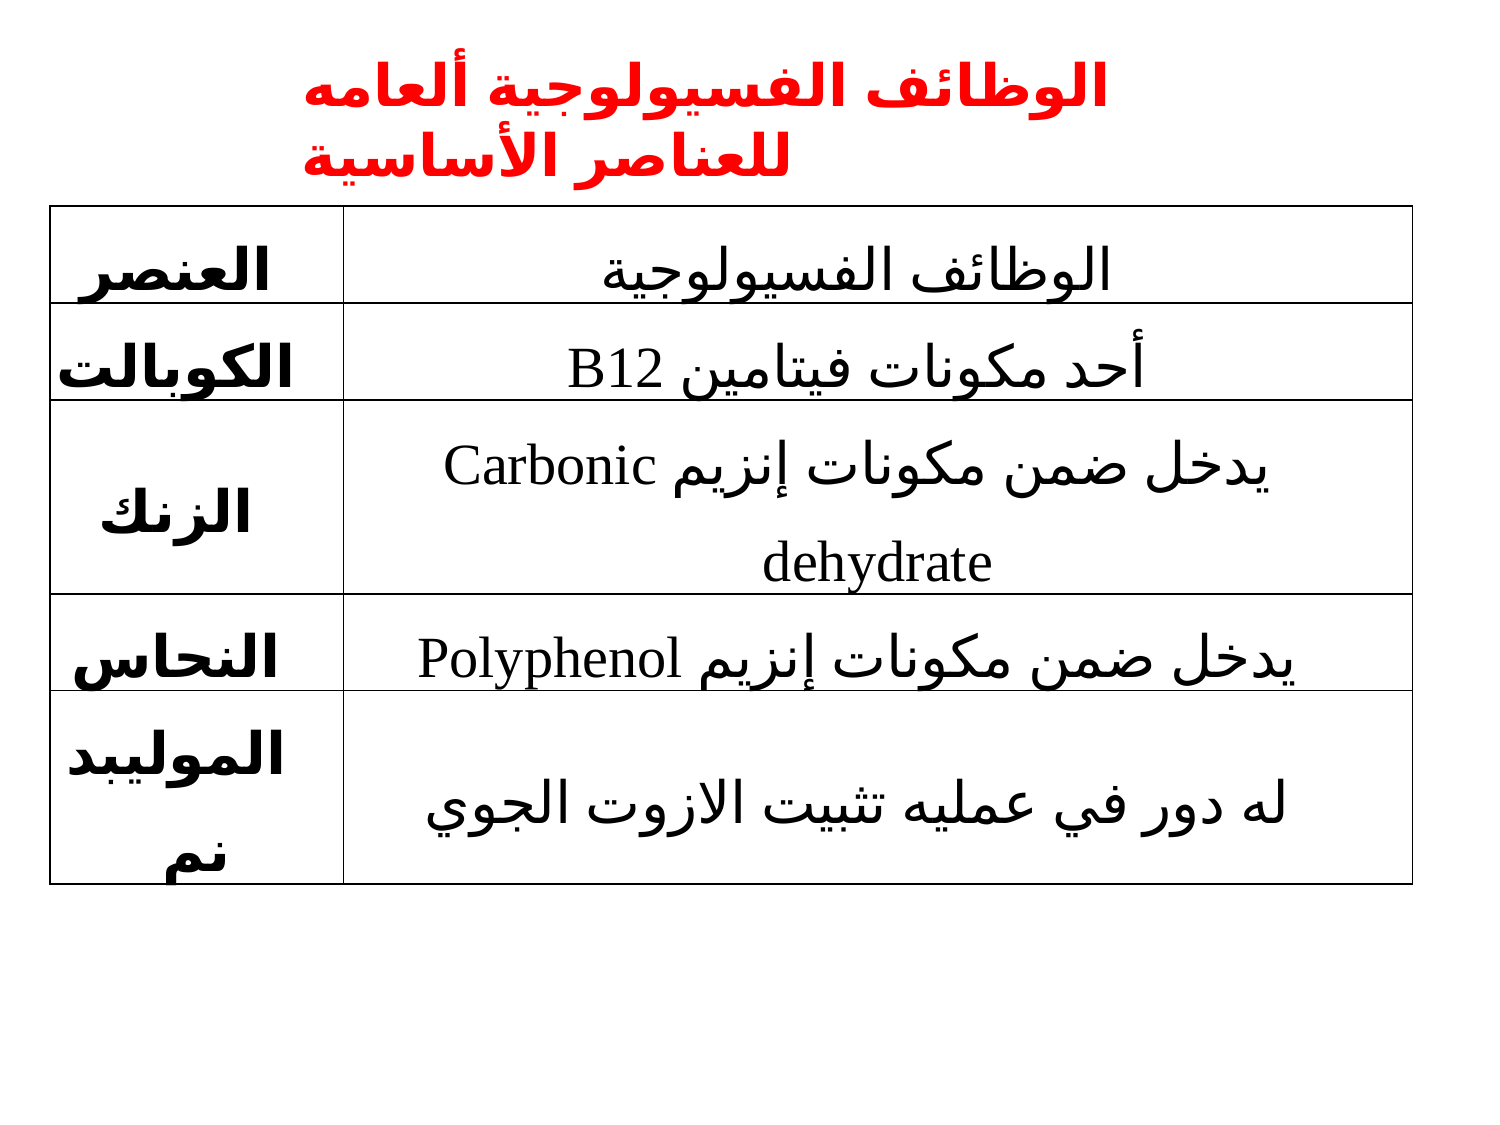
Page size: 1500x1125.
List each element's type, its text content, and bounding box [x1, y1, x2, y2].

table_header العنصر [51, 207, 343, 302]
table_cell النحاس [51, 595, 343, 690]
table_cell يدخل ضمن مكونات إنزيم Polyphenol [344, 595, 1412, 690]
table_cell الزنك [51, 401, 343, 593]
table_cell الموليبدنم [51, 691, 343, 883]
table_cell يدخل ضمن مكونات إنزيم Carbonic dehydrate [344, 401, 1412, 593]
text_box الوظائف الفسيولوجية ألعامه للعناصر الأساسية [287, 40, 1263, 196]
table_cell أحد مكونات فيتامين B12 [344, 304, 1412, 399]
table_cell له دور في عمليه تثبيت الازوت الجوي [344, 691, 1412, 883]
table_header الوظائف الفسيولوجية [344, 207, 1412, 302]
table_cell الكوبالت [51, 304, 343, 399]
